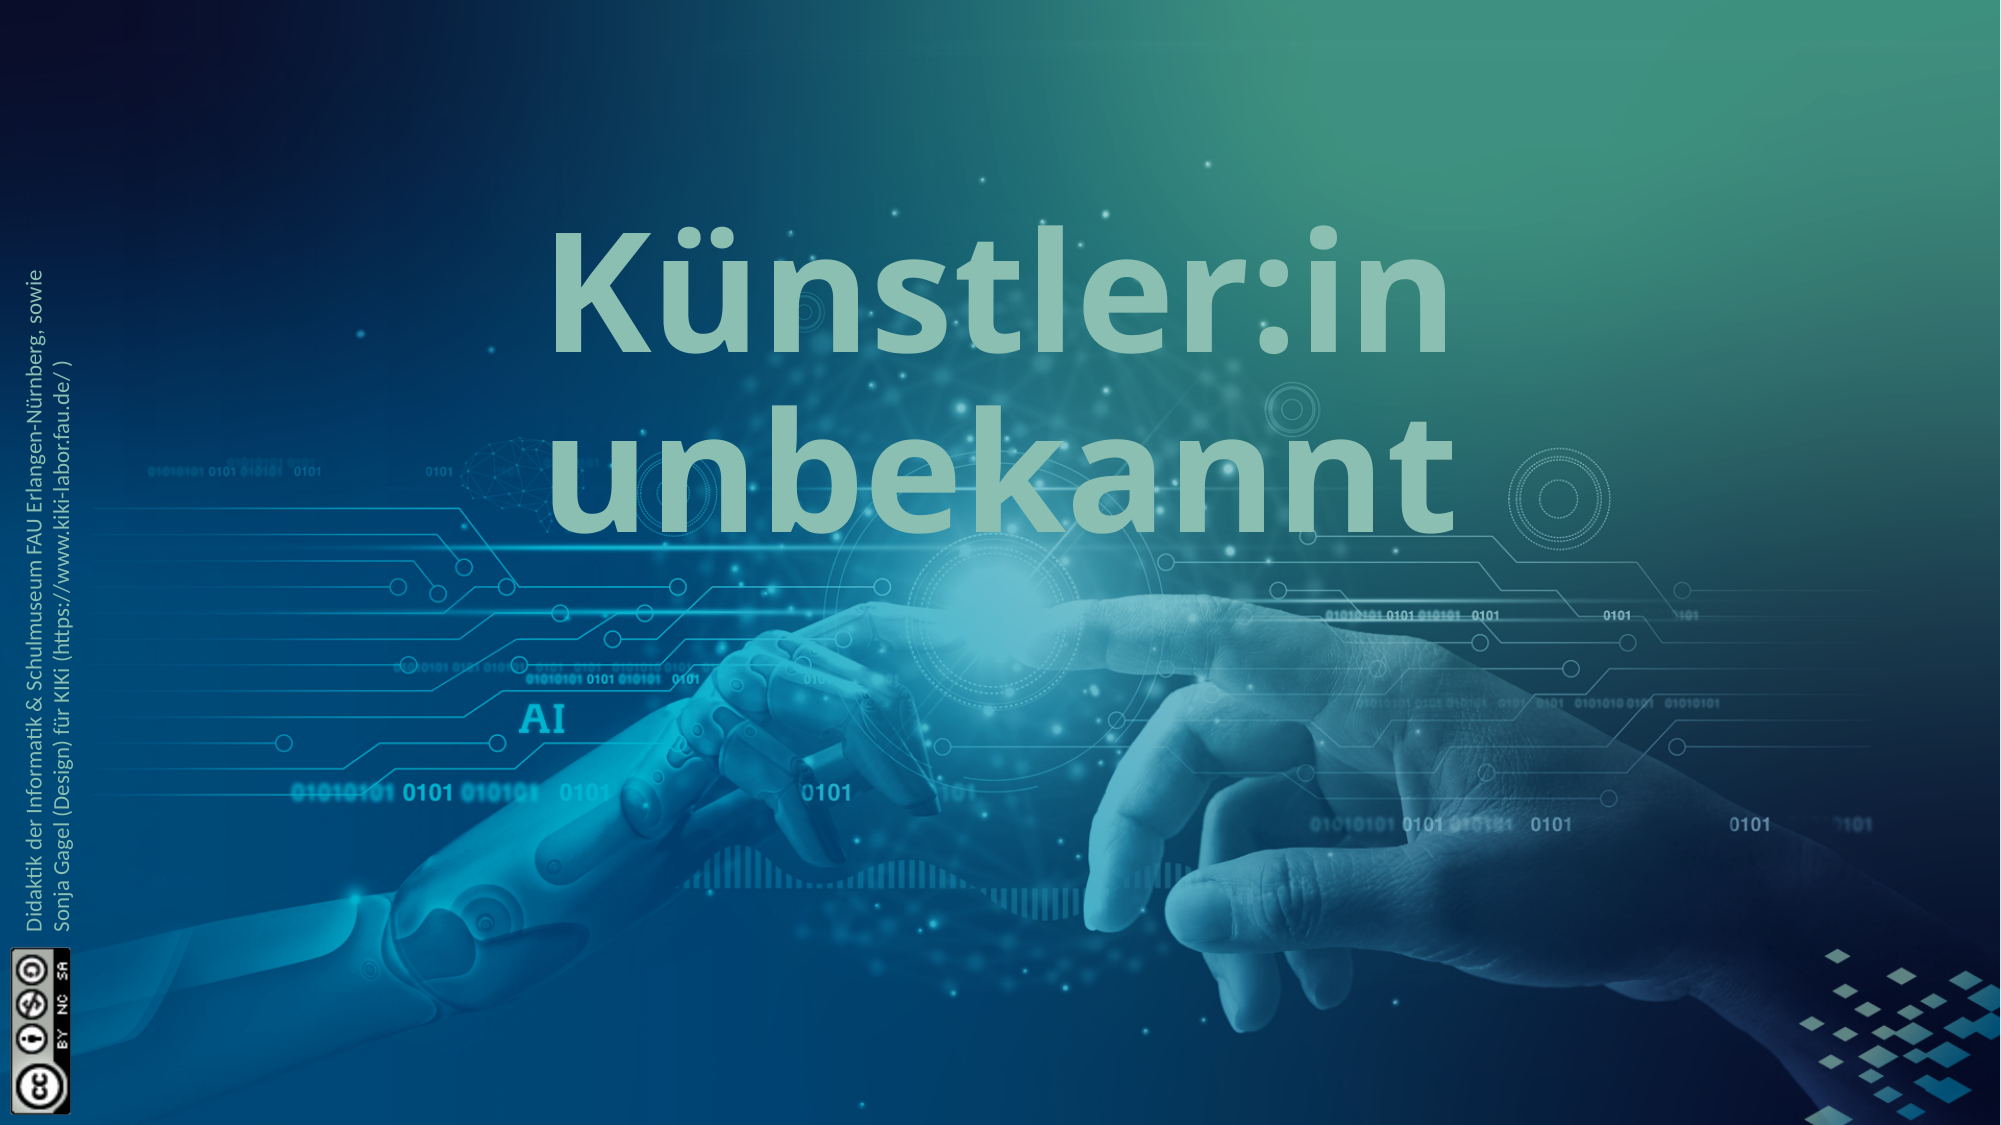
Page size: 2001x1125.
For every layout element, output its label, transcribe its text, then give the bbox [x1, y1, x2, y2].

title Künstler:in unbekannt [249, 184, 1750, 576]
picture [0, 0, 2001, 1125]
